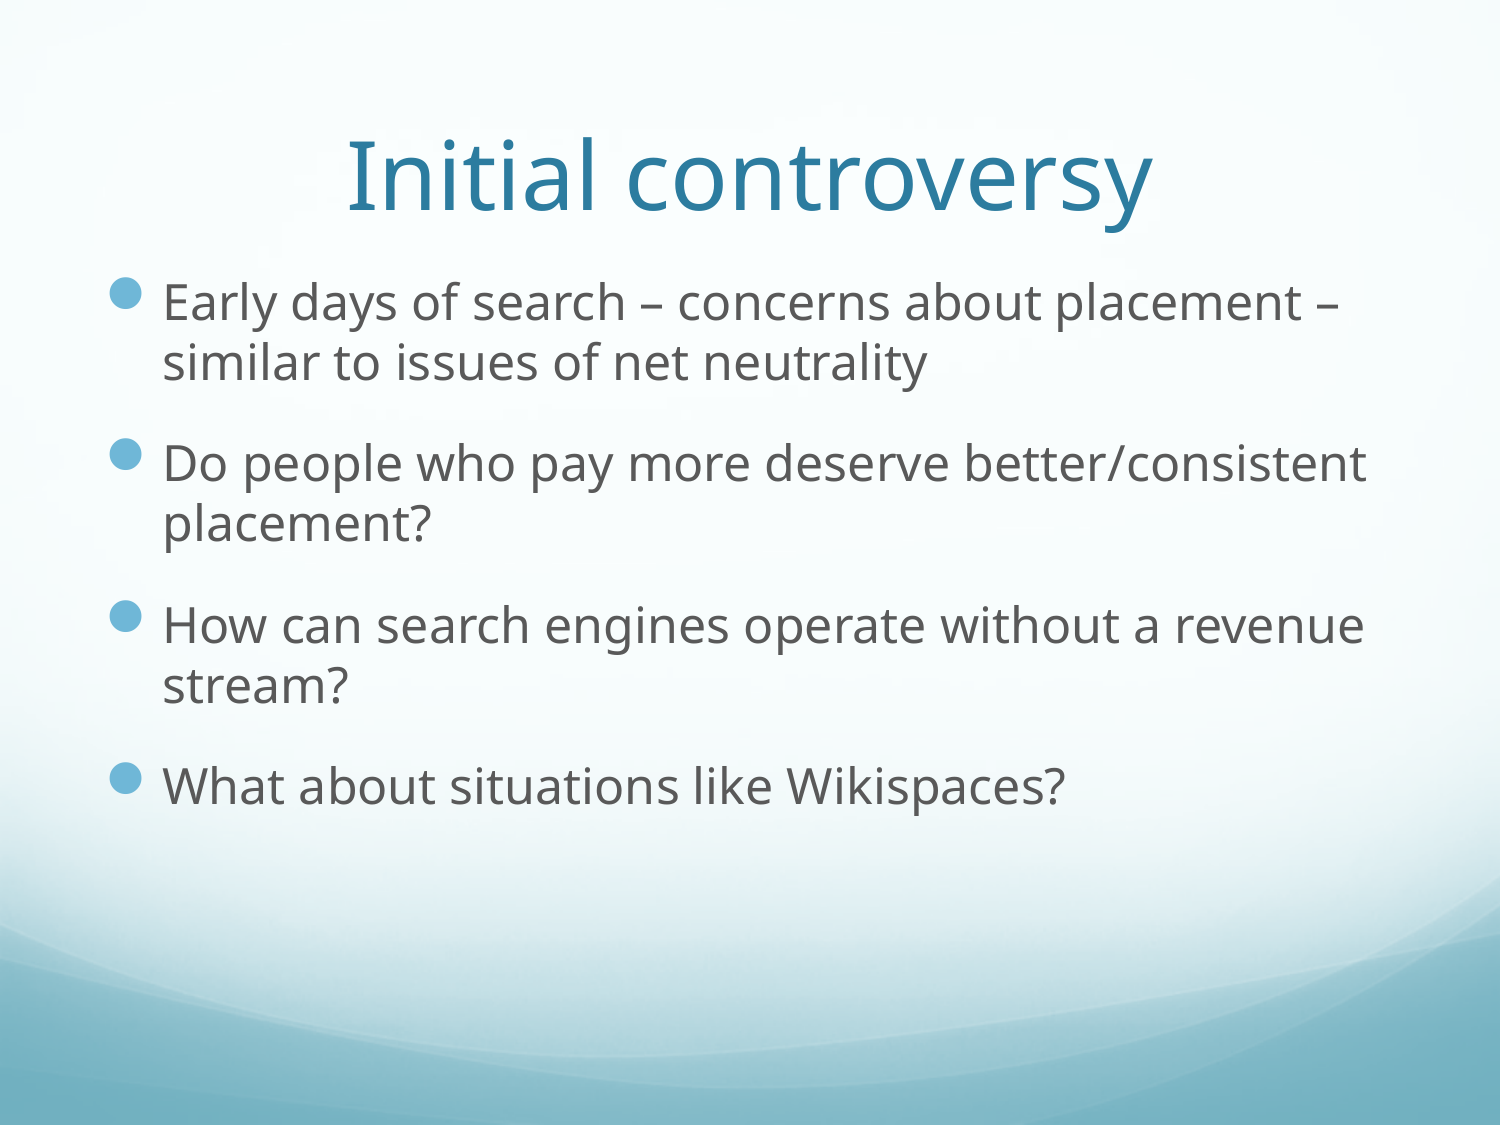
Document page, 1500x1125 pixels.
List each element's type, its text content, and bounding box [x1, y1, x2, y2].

title Initial controversy [90, 17, 1410, 237]
list Early days of search – concerns about placement – similar to issues of net neutrality Do people who pay more deserve better/consistent placement? How can search engines operate without a revenue stream? What about situations like Wikispaces? [90, 262, 1410, 975]
